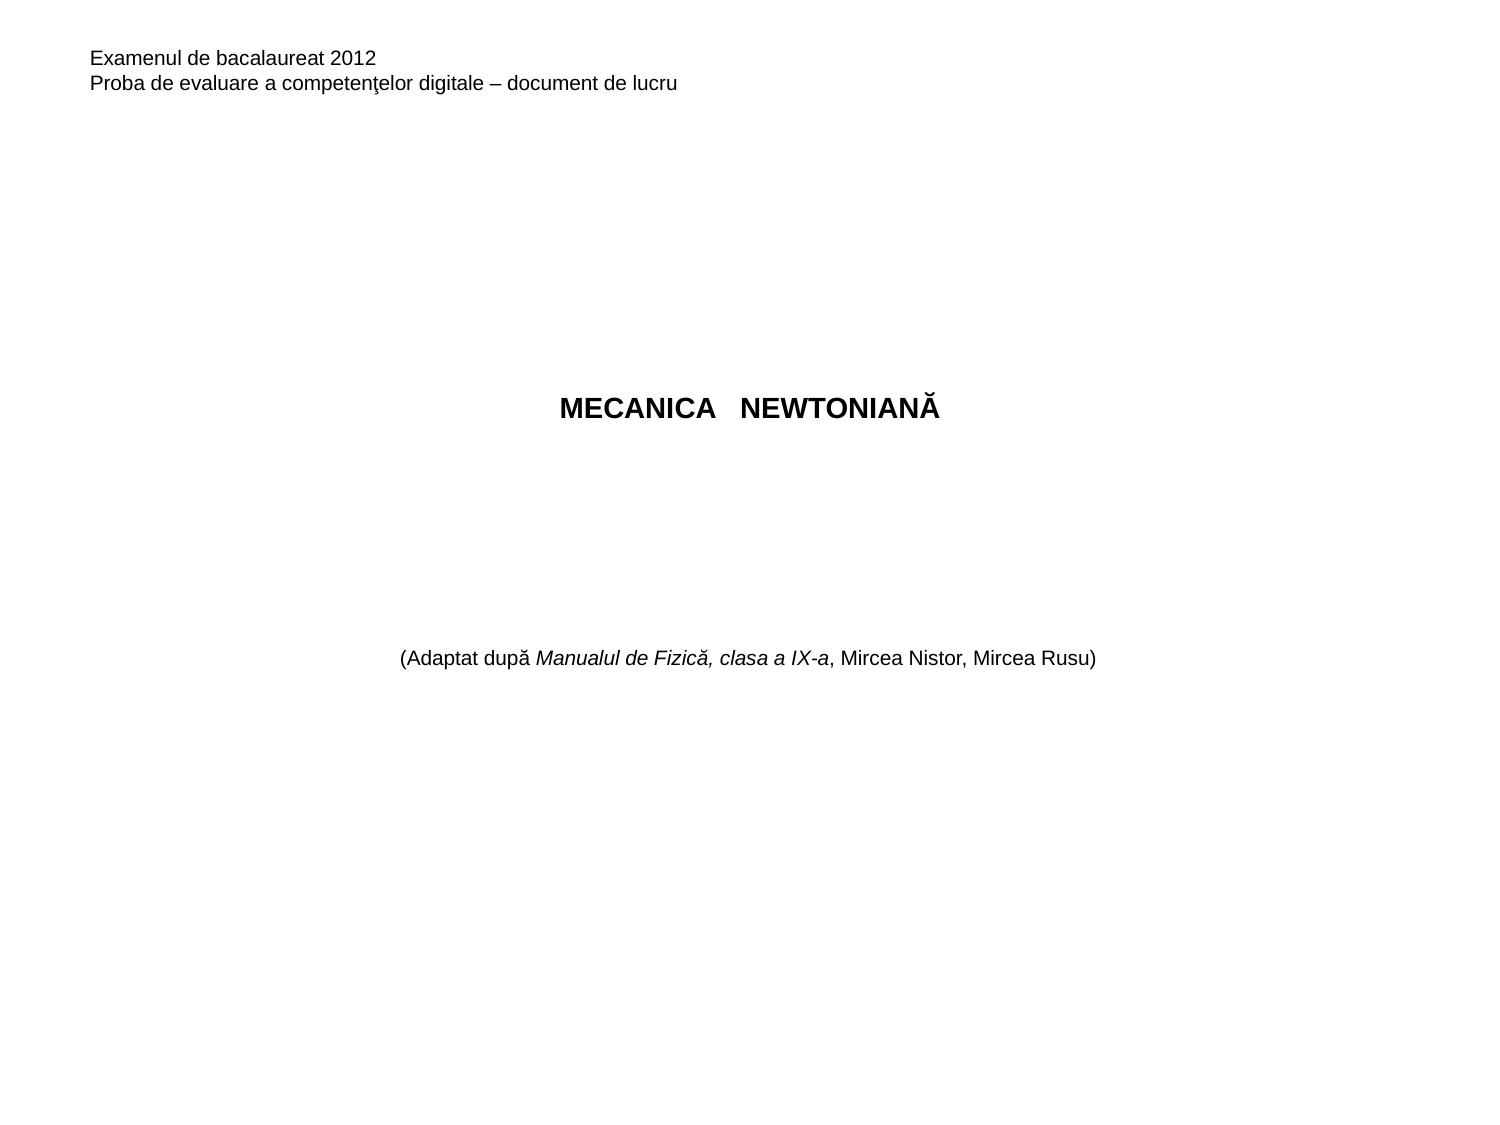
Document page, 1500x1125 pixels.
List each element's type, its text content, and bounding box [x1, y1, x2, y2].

title MECANICA NEWTONIANĂ [112, 349, 1388, 501]
text_box Examenul de bacalaureat 2012 Proba de evaluare a competenţelor digitale – document de lucru [75, 37, 1388, 103]
subtitle (Adaptat după Manualul de Fizică, clasa a IX-a, Mircea Nistor, Mircea Rusu) [137, 637, 1413, 926]
